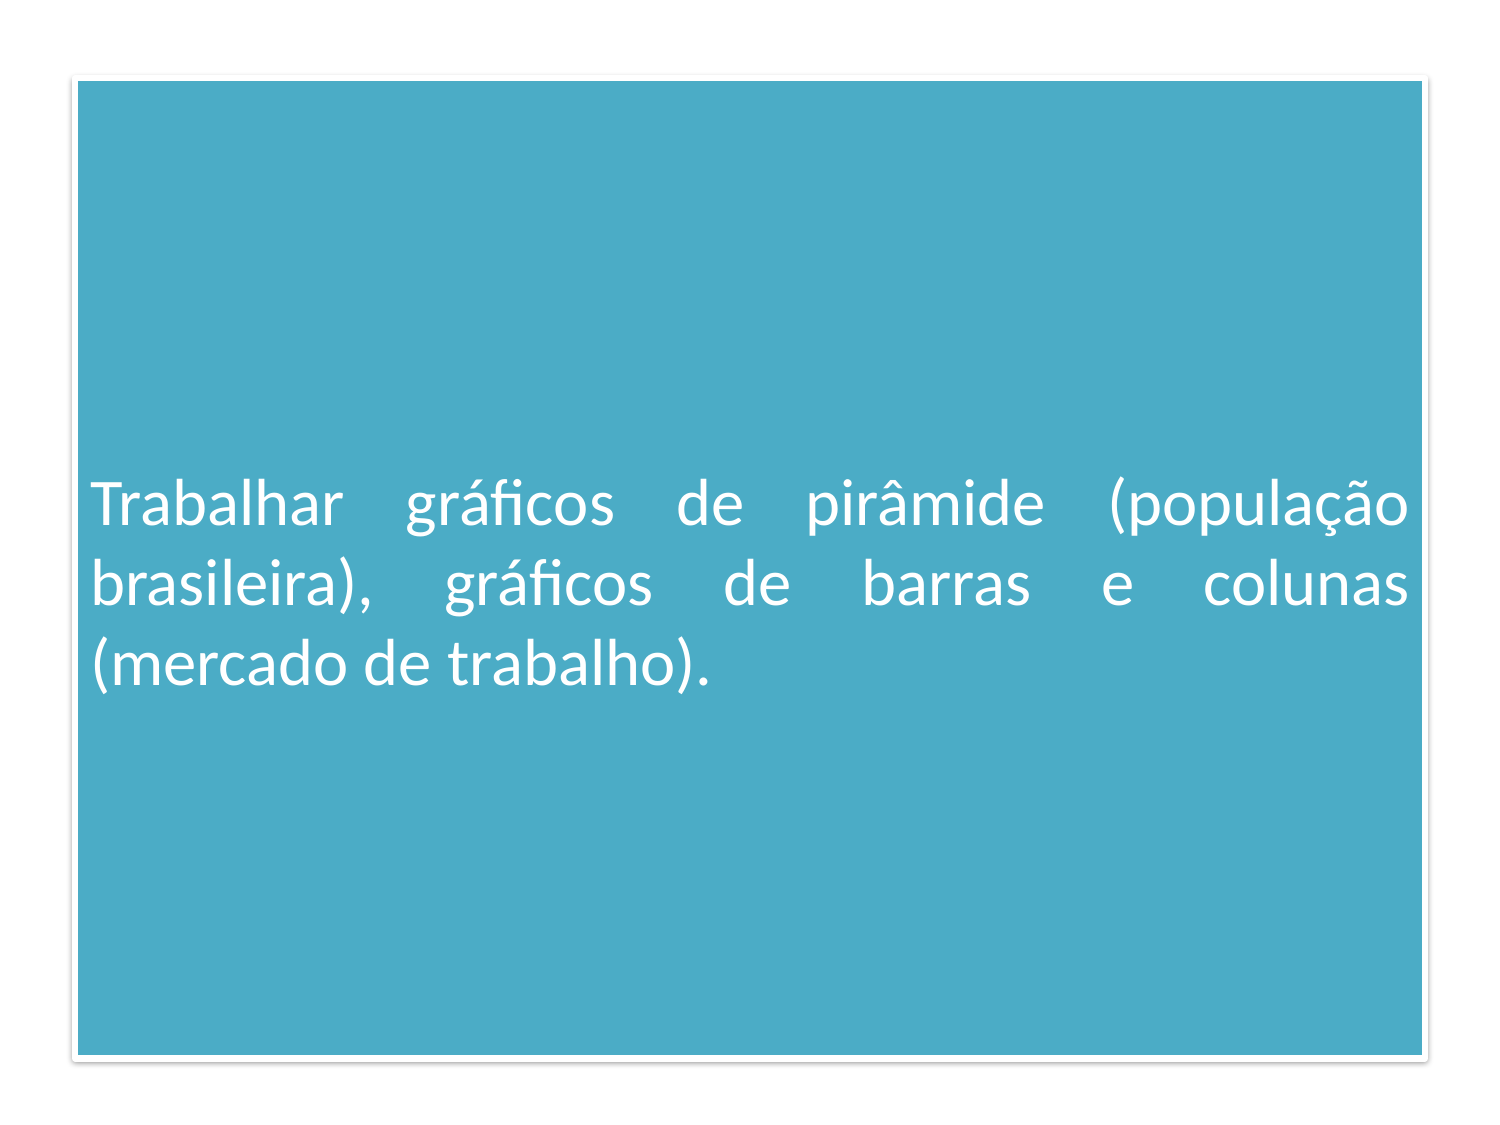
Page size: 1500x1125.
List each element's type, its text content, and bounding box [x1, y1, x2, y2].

list Trabalhar gráficos de pirâmide (população brasileira), gráficos de barras e colunas (mercado de trabalho). [72, 75, 1428, 1062]
